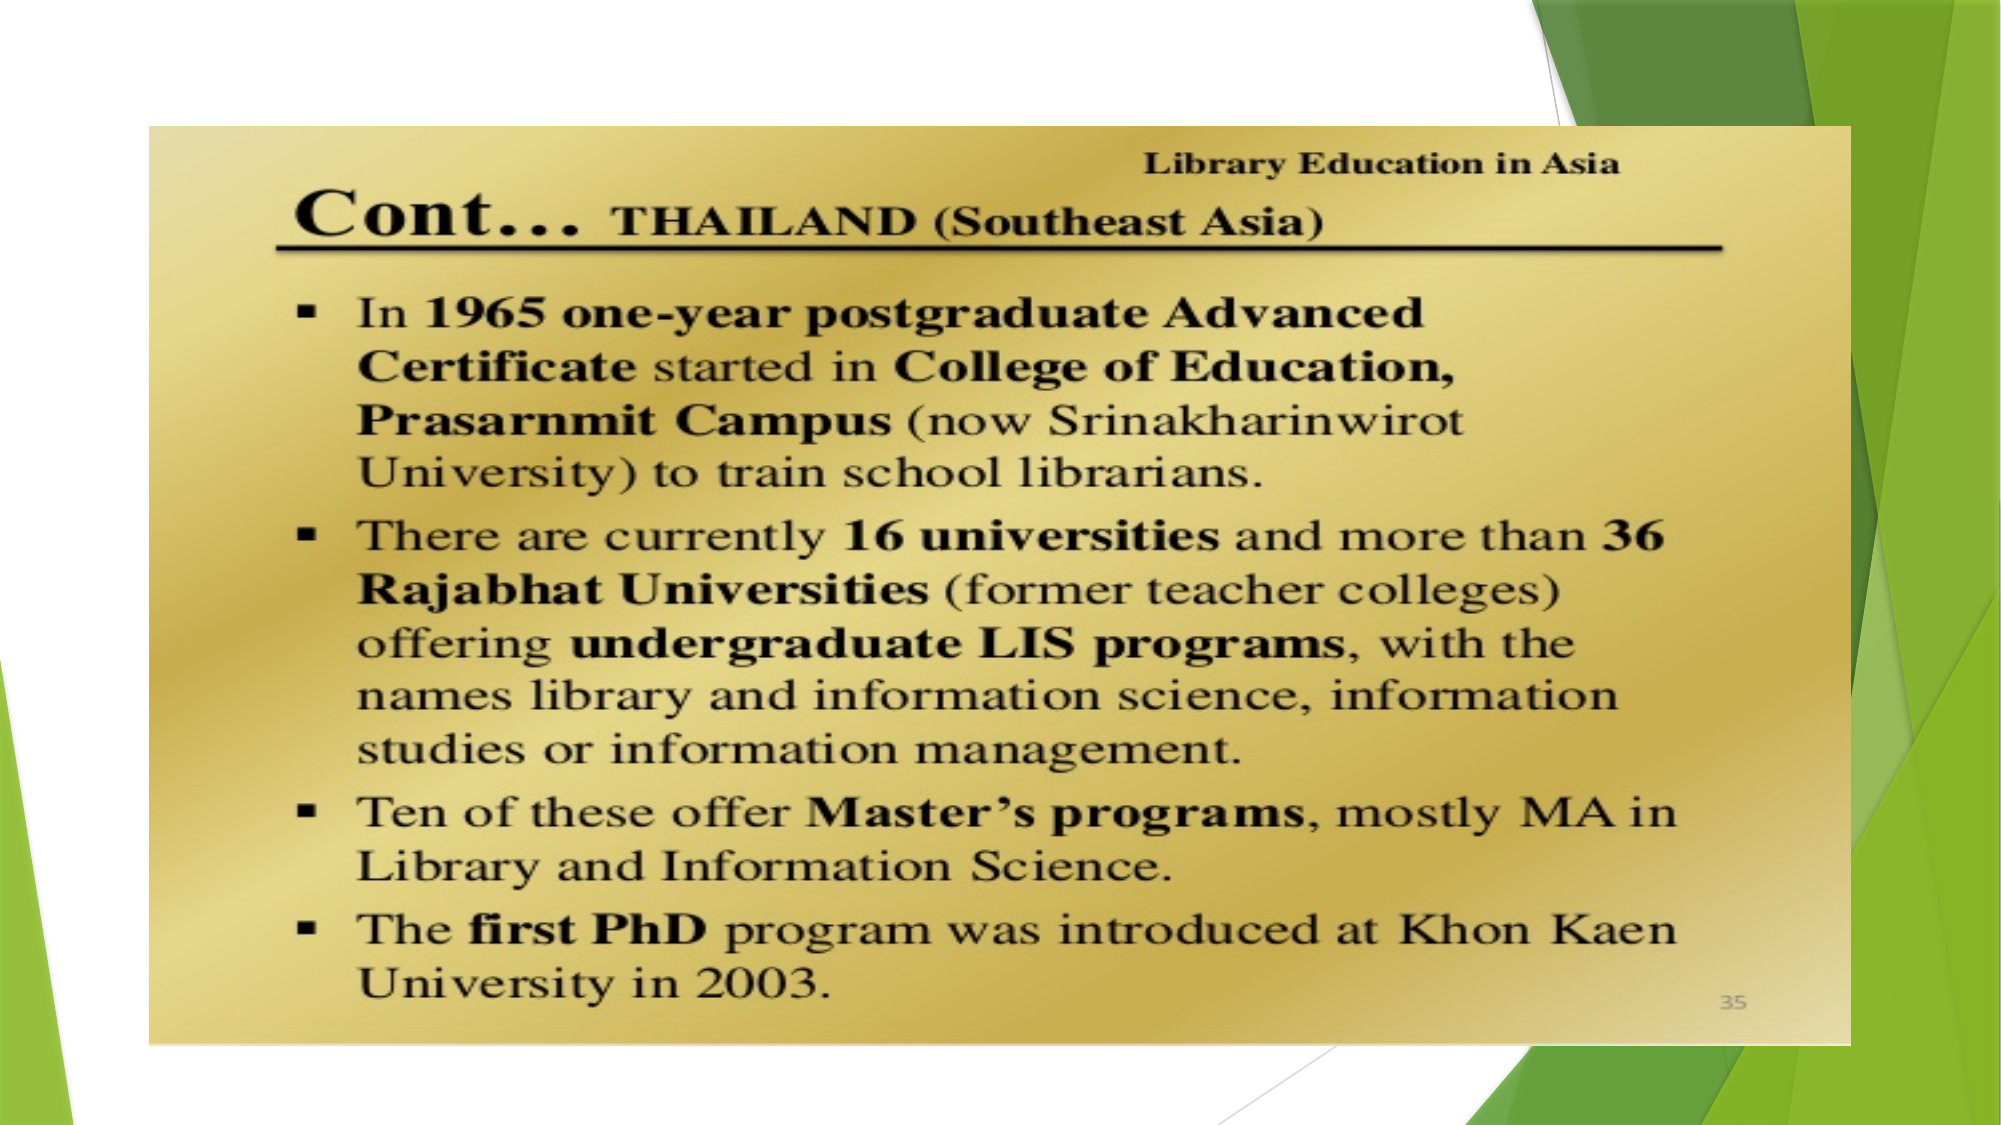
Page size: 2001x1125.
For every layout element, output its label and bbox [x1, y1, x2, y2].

list [149, 125, 1851, 1046]
